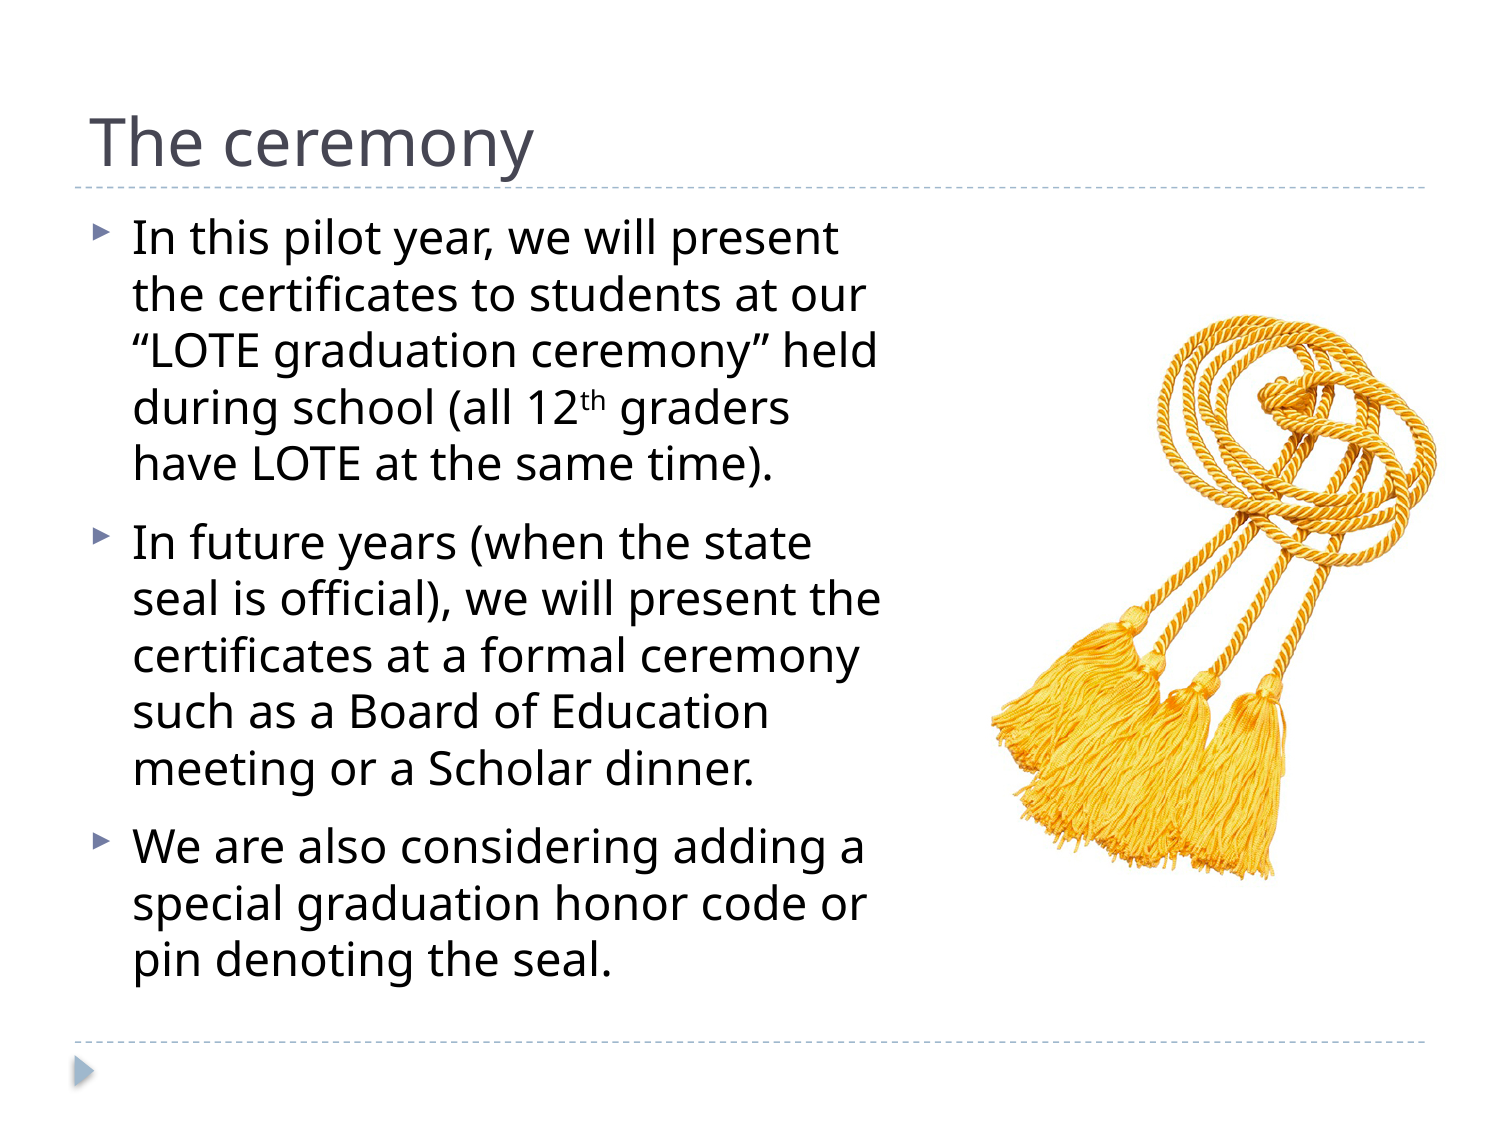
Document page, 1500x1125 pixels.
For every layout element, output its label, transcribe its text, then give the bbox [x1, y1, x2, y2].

picture [977, 306, 1456, 902]
list In this pilot year, we will present the certificates to students at our “LOTE graduation ceremony” held during school (all 12th graders have LOTE at the same time). In future years (when the state seal is official), we will present the certificates at a formal ceremony such as a Board of Education meeting or a Scholar dinner. We are also considering adding a special graduation honor code or pin denoting the seal. [75, 200, 913, 1010]
title The ceremony [75, 24, 1425, 188]
